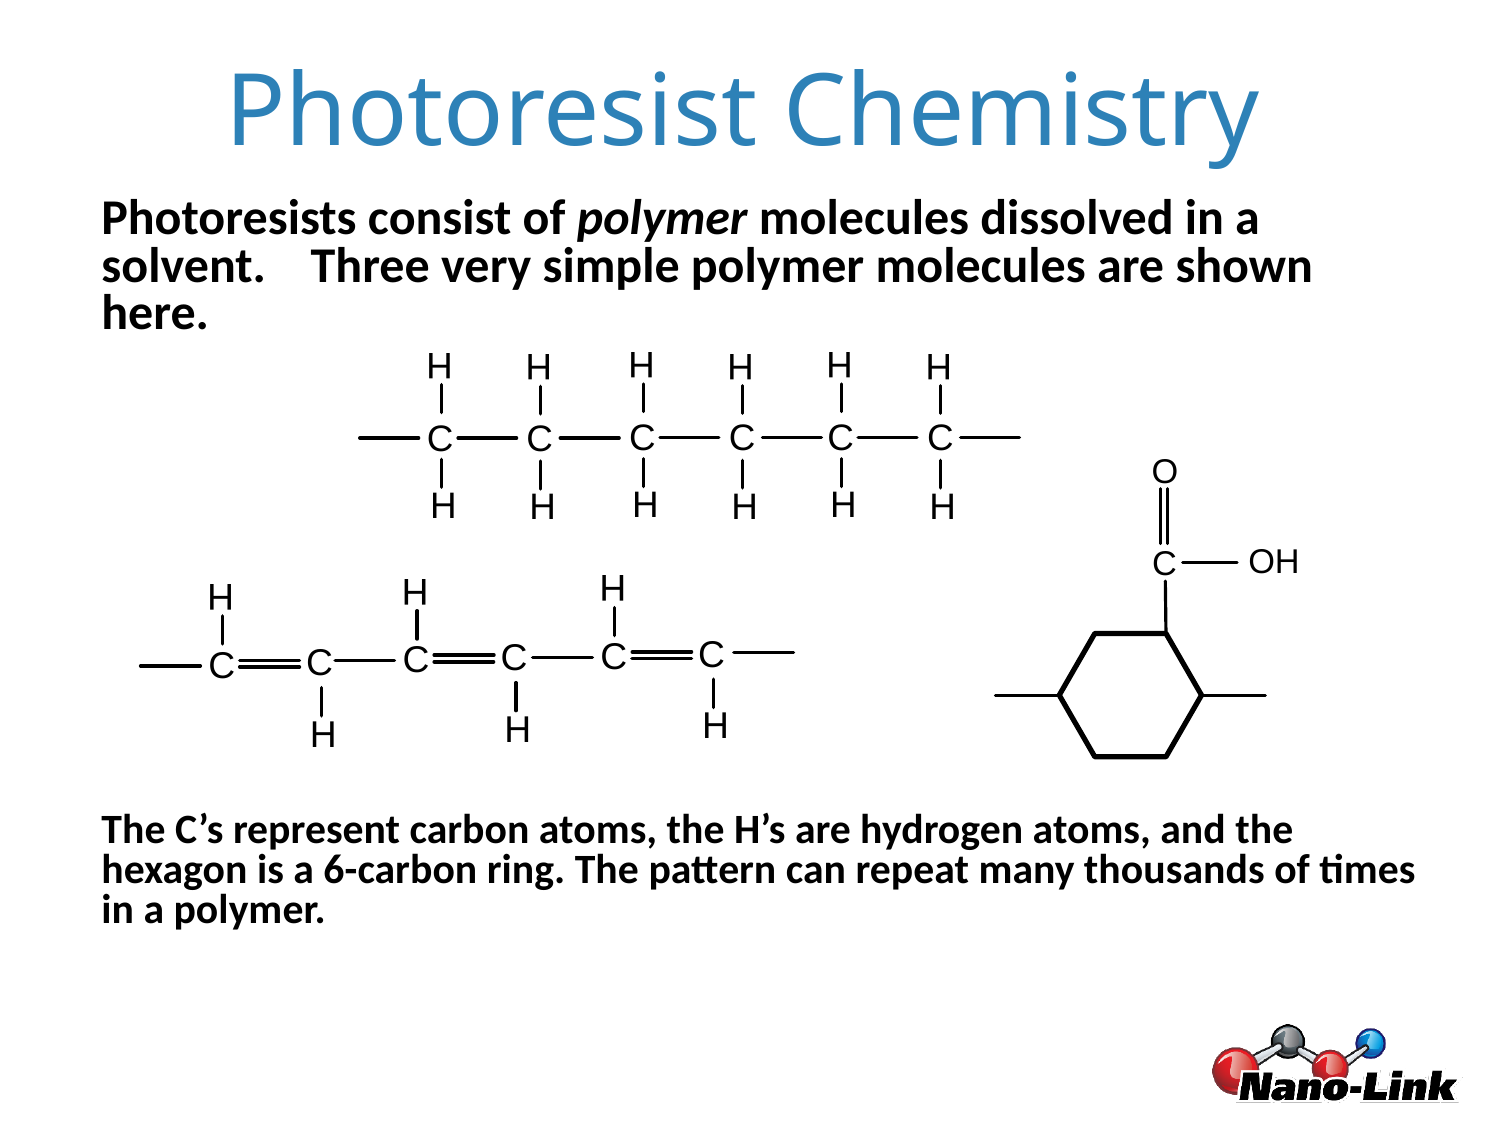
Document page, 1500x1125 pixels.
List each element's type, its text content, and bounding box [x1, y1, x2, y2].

picture [133, 559, 801, 765]
picture [1212, 1024, 1463, 1103]
picture [352, 336, 1305, 765]
title Photoresist Chemistry [68, 37, 1419, 153]
list Photoresists consist of polymer molecules dissolved in a solvent. Three very simple polymer molecules are shown here. The C’s represent carbon atoms, the H’s are hydrogen atoms, and the hexagon is a 6-carbon ring. The pattern can repeat many thousands of times in a polymer. [86, 188, 1441, 988]
